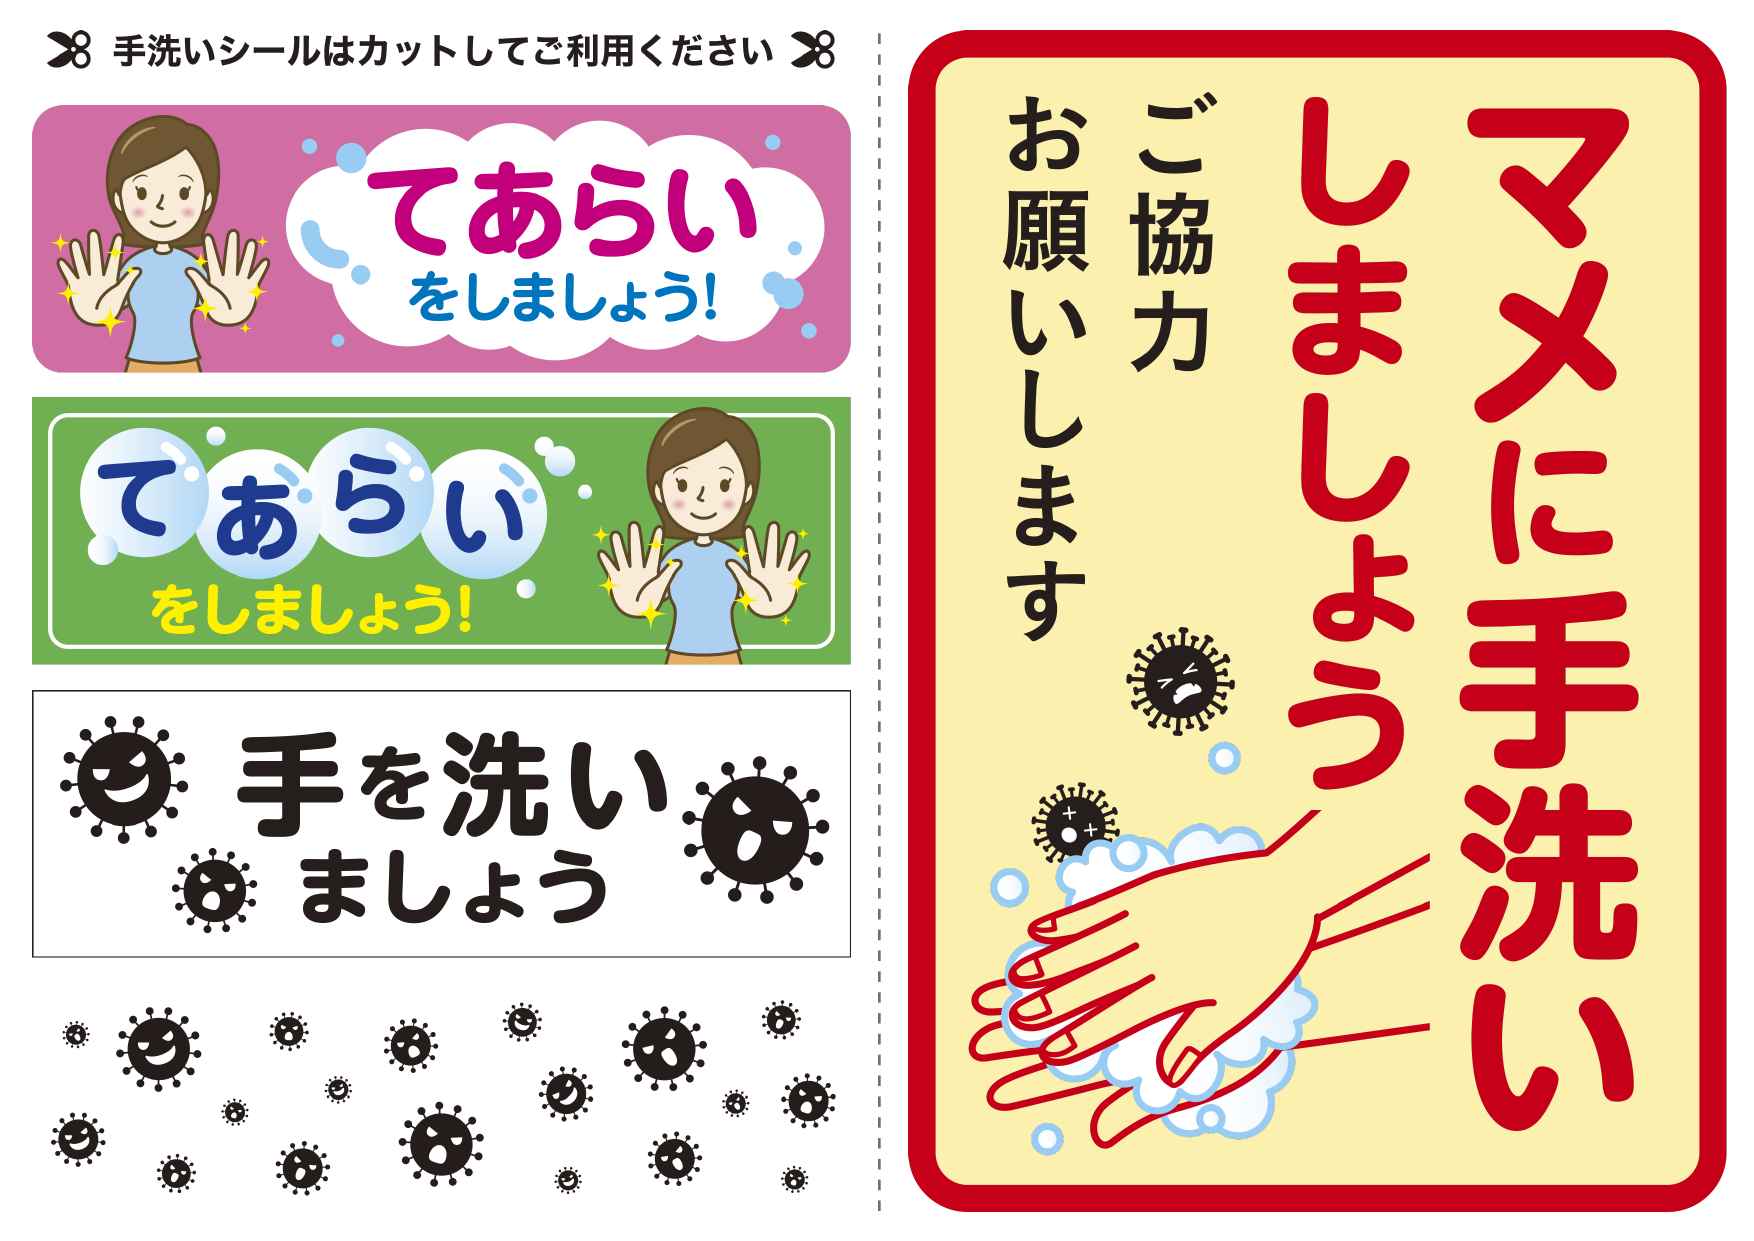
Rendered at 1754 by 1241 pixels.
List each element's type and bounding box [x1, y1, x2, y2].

picture [877, 28, 885, 1211]
picture [31, 397, 851, 665]
picture [31, 986, 851, 1208]
picture [40, 30, 841, 81]
picture [907, 30, 1727, 1212]
picture [31, 105, 851, 373]
picture [31, 690, 851, 959]
